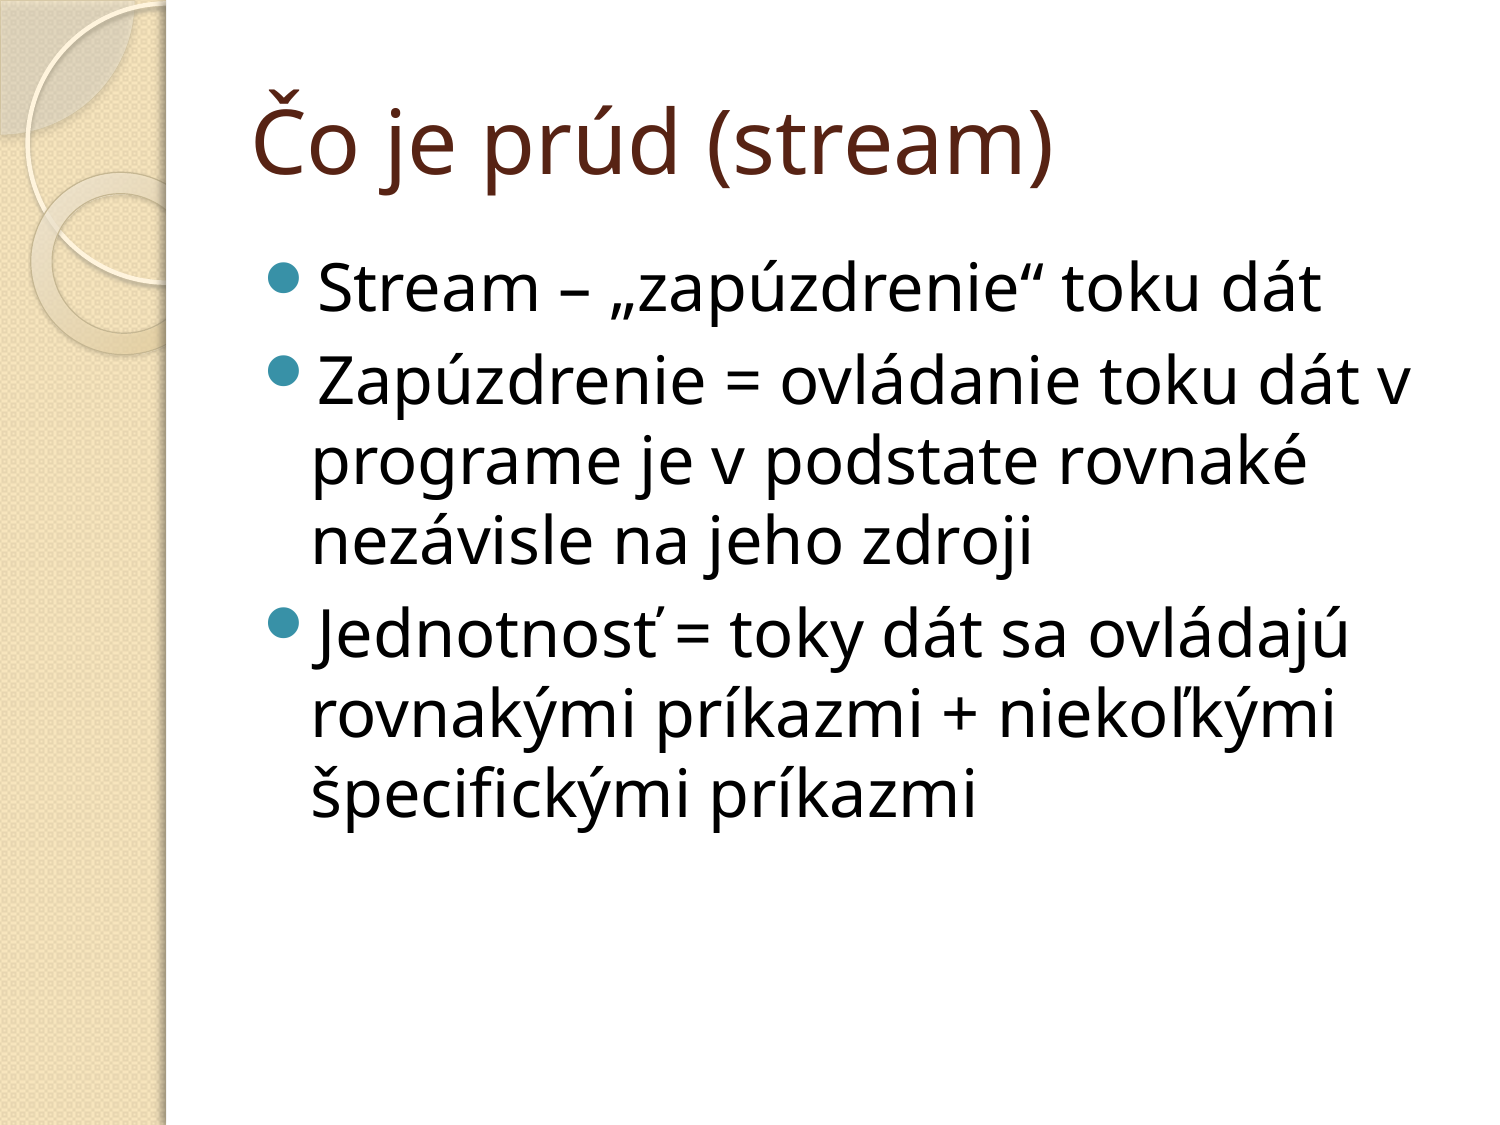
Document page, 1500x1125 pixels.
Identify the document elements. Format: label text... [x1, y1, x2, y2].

title Čo je prúd (stream) [235, 45, 1466, 233]
list Stream – „zapúzdrenie“ toku dát Zapúzdrenie = ovládanie toku dát v programe je v podstate rovnaké nezávisle na jeho zdroji Jednotnosť = toky dát sa ovládajú rovnakými príkazmi + niekoľkými špecifickými príkazmi [235, 237, 1466, 1125]
